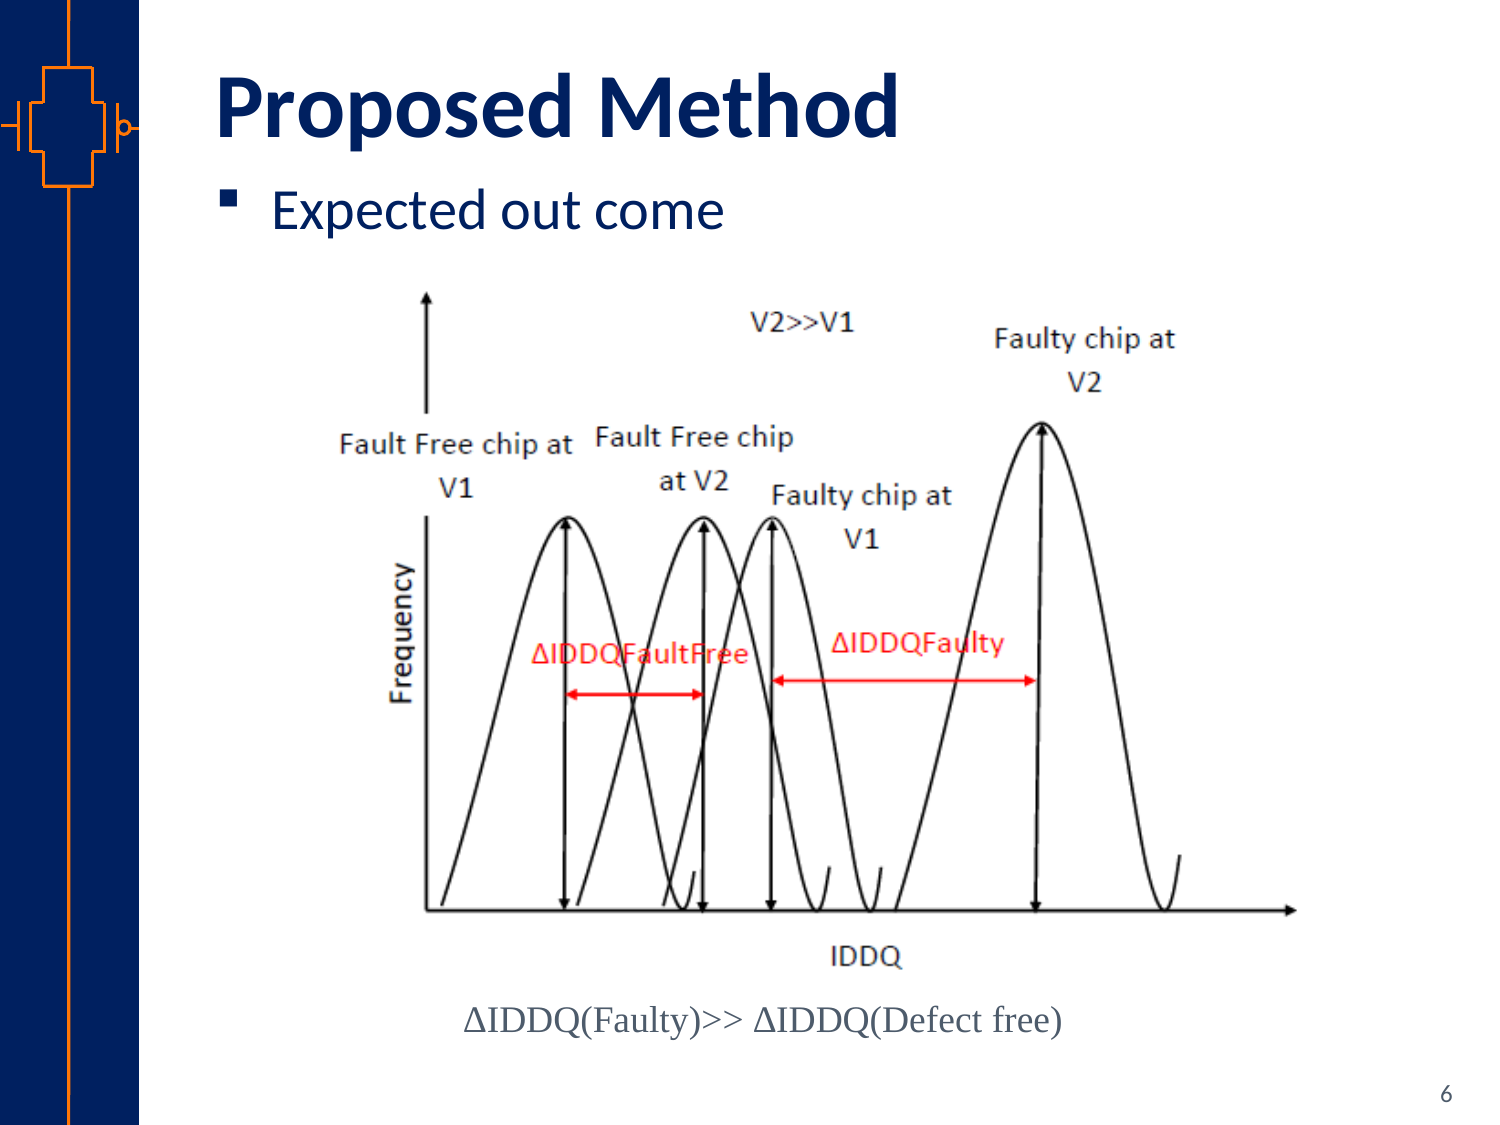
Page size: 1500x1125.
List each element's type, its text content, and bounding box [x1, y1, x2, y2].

title Proposed Method [200, 37, 1388, 163]
picture [313, 252, 1337, 988]
text_box ΔIDDQ(Faulty)>> ∆IDDQ(Defect free) [401, 999, 1125, 1048]
list Expected out come [200, 163, 1425, 988]
slide_number 6 [1425, 1062, 1488, 1123]
